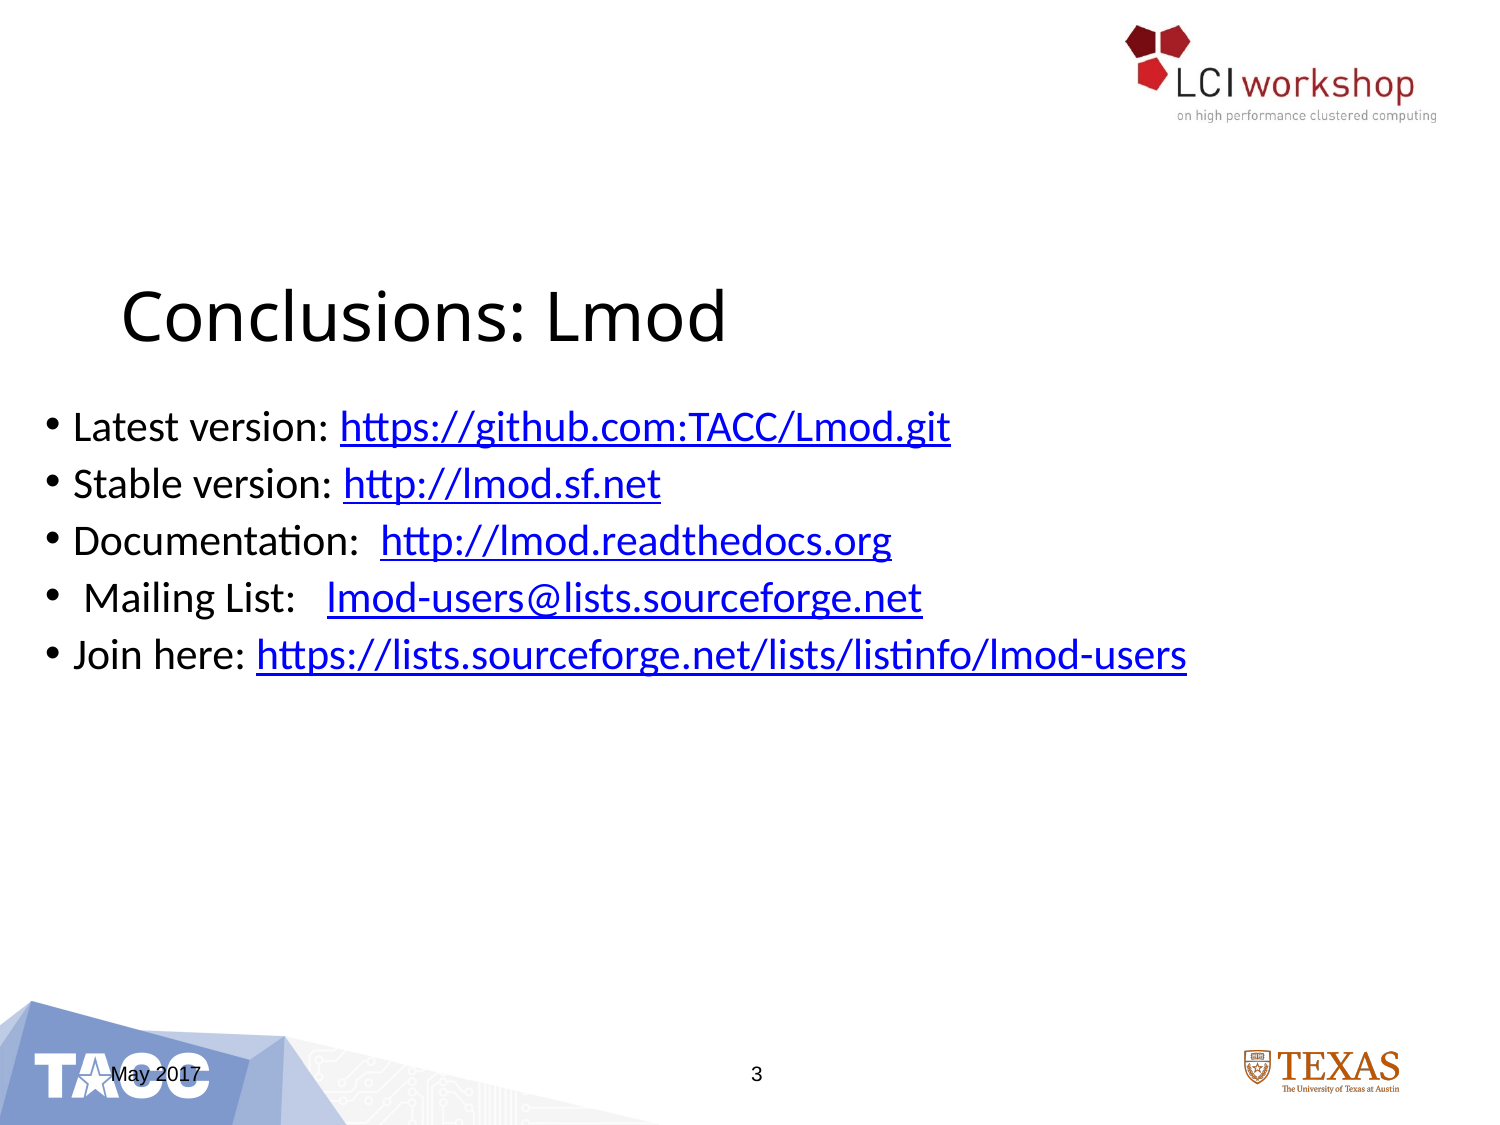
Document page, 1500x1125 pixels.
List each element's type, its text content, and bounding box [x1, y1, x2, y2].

picture [0, 999, 659, 1125]
slide_number 3 [740, 1053, 771, 1092]
picture [1210, 1017, 1433, 1125]
text_box May 2017 [103, 1052, 441, 1093]
list Latest version: https://github.com:TACC/Lmod.git Stable version: http://lmod.sf.net Documentation: http://lmod.readthedocs.org Mailing List: lmod-users@lists.sourceforge.net Join here: https://lists.sourceforge.net/lists/listinfo/lmod-users [36, 399, 1463, 754]
picture [1125, 25, 1436, 123]
title Conclusions: Lmod [111, 236, 1426, 399]
